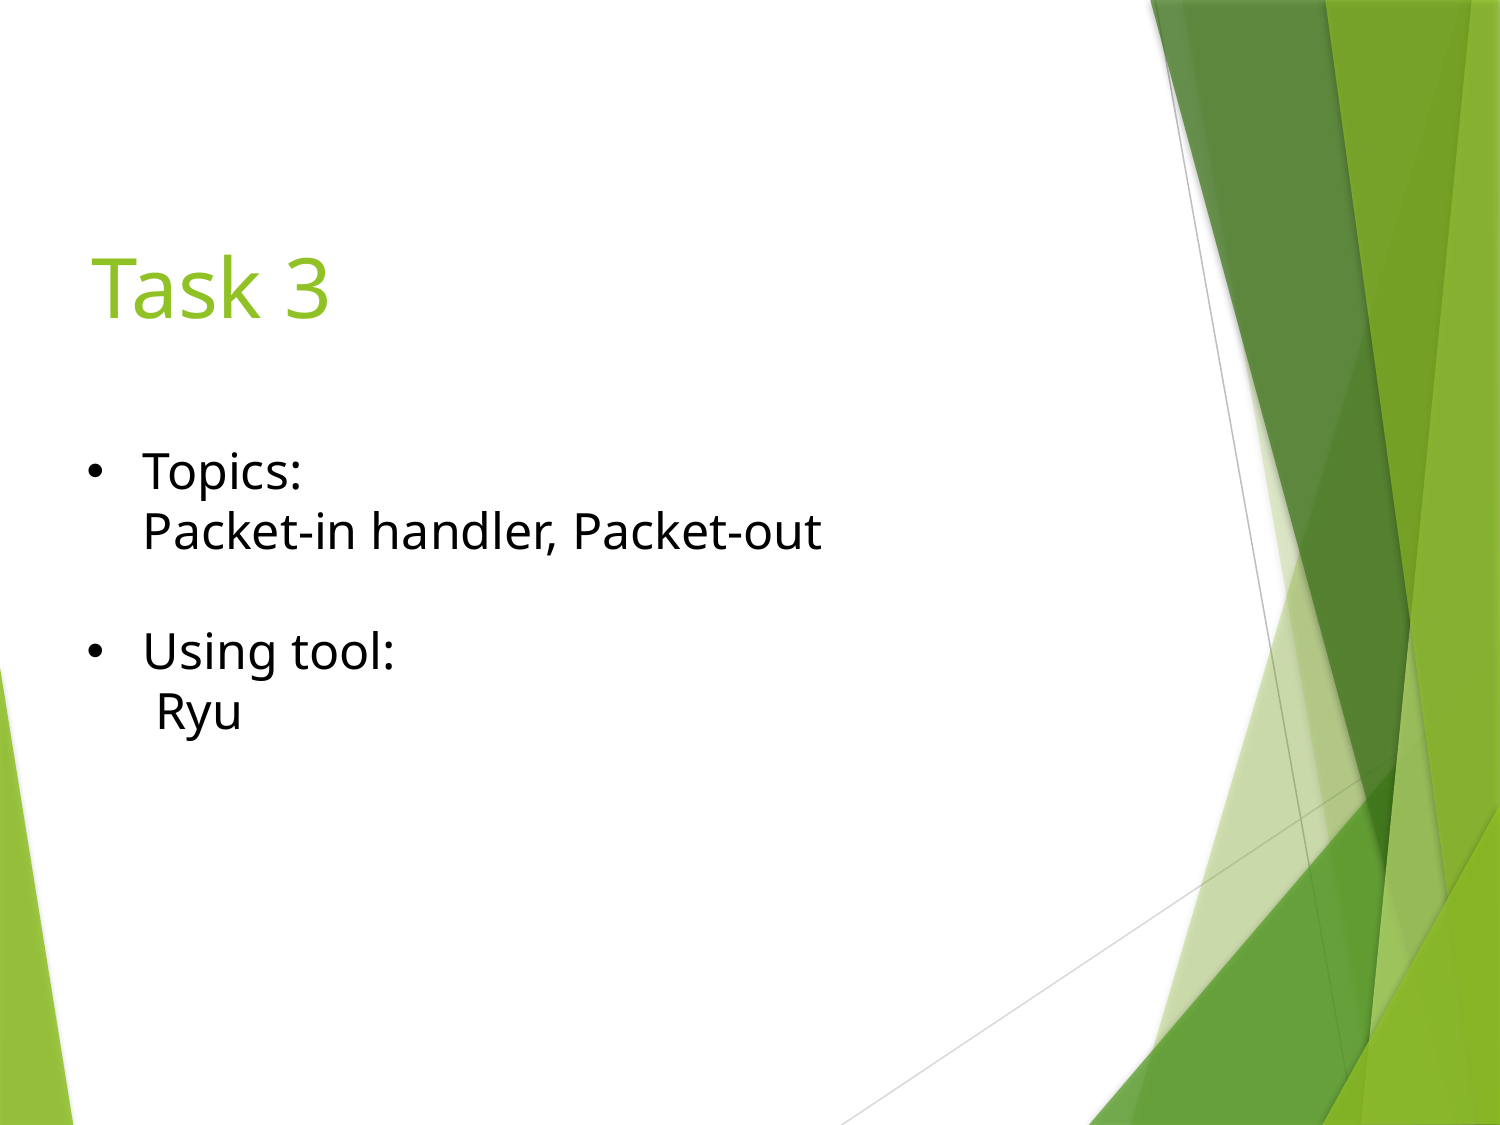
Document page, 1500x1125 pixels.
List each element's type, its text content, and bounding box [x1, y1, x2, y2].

title Task 3 [76, 42, 1118, 343]
text_box Topics: Packet-in handler, Packet-out Using tool: Ryu [71, 432, 838, 748]
